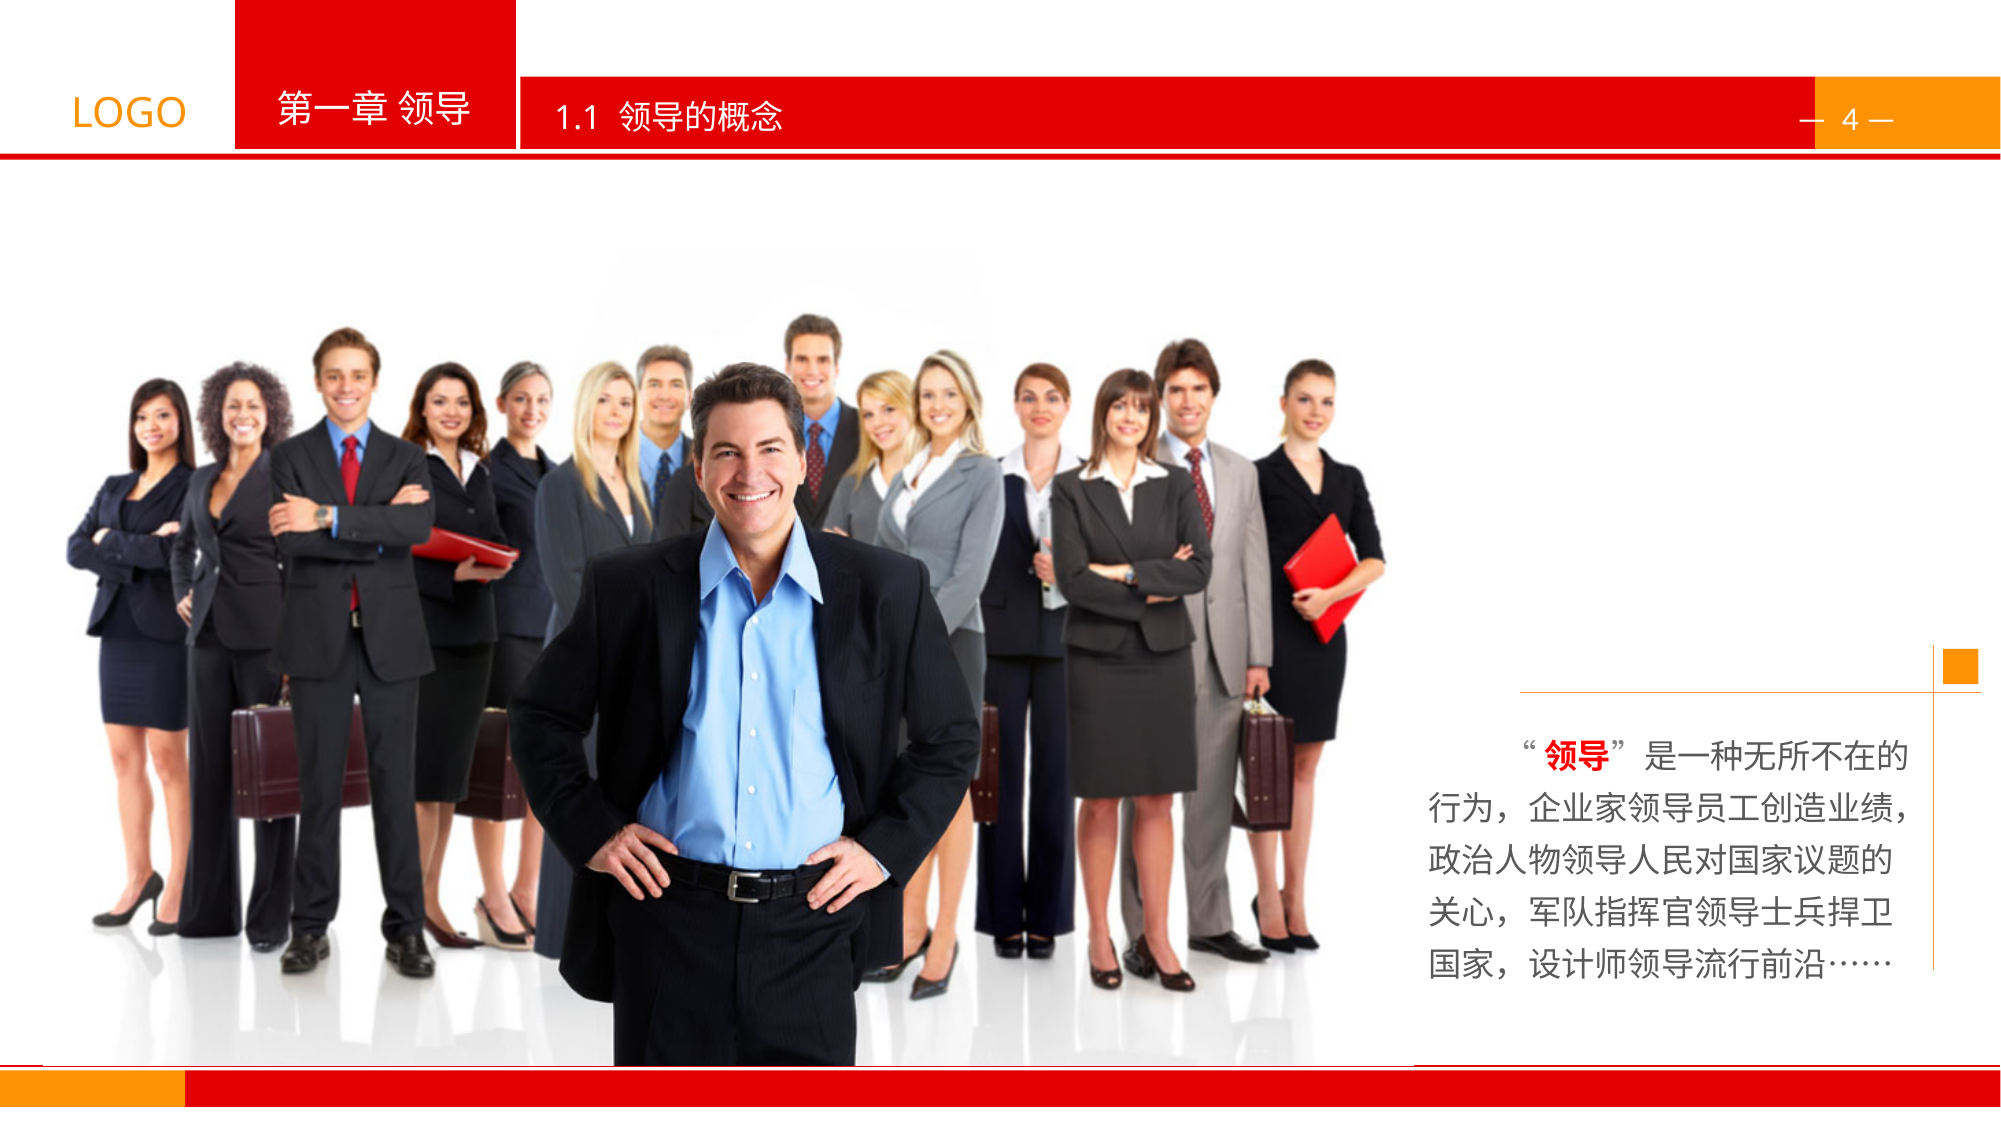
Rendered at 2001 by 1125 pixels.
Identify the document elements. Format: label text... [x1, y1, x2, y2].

text_box “领导”是一种无所不在的行为，企业家领导员工创造业绩，政治人物领导人民对国家议题的关心，军队指挥官领导士兵捍卫国家，设计师领导流行前沿…… [1418, 715, 1934, 990]
text_box [1941, 647, 1981, 686]
picture [43, 254, 1414, 1067]
